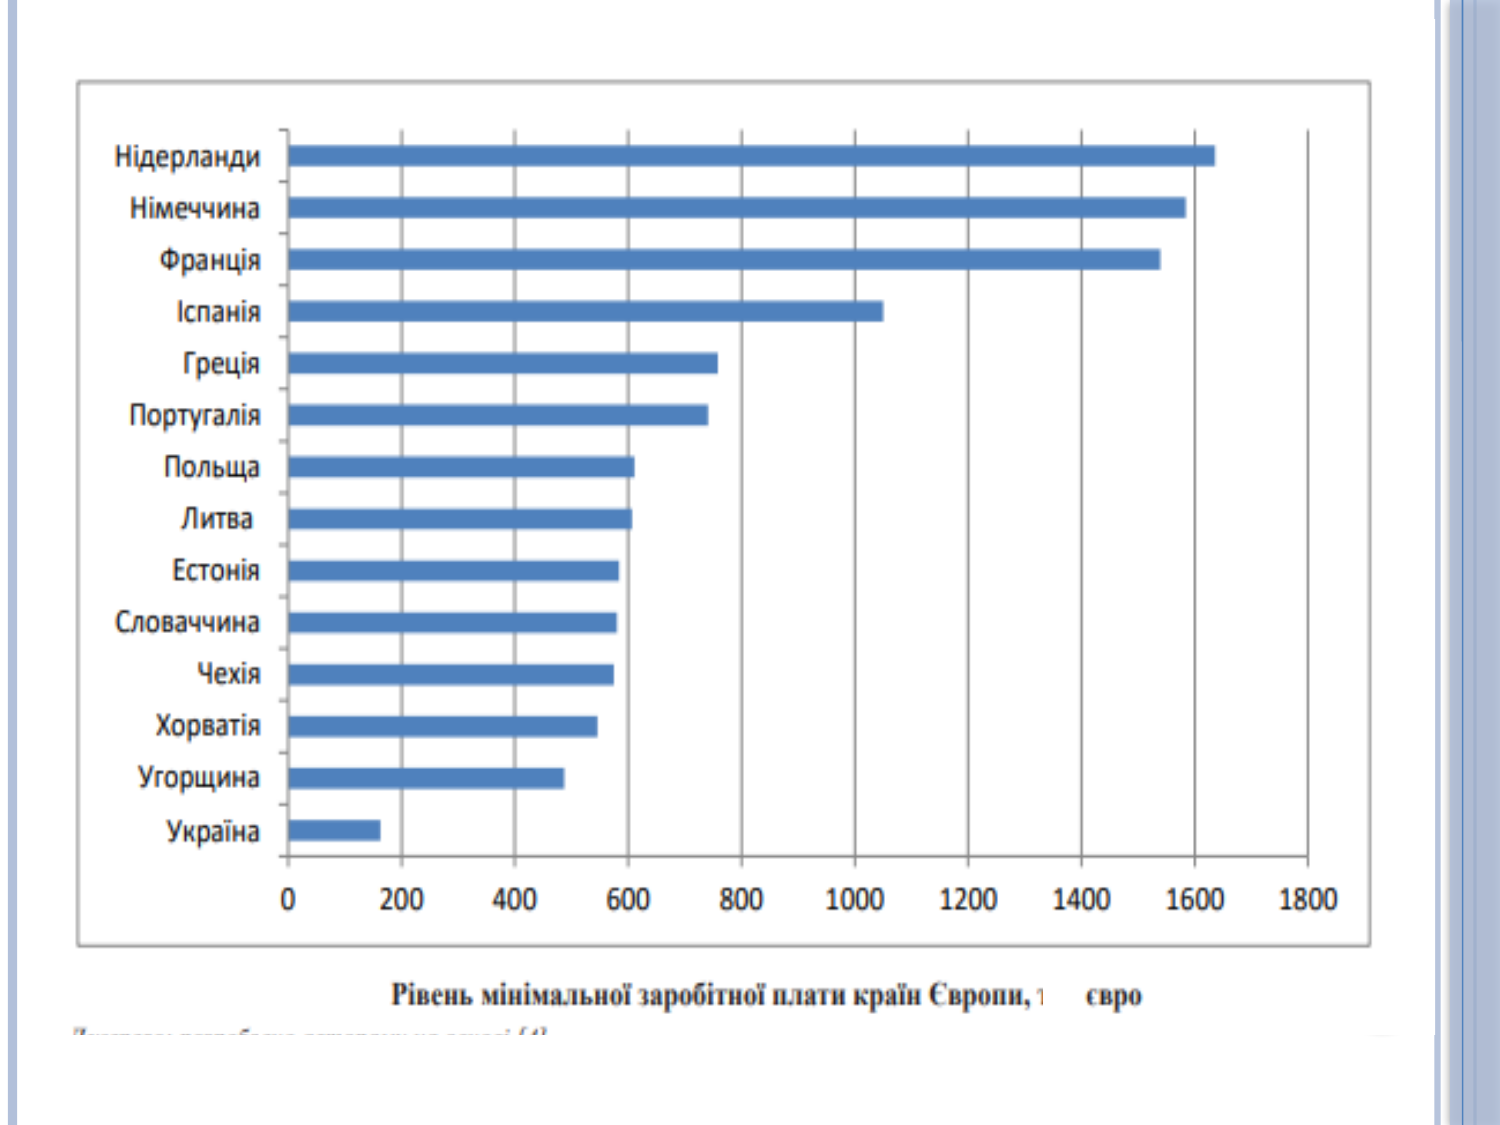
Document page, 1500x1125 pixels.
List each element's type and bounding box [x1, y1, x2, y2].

picture [40, 18, 1436, 1036]
